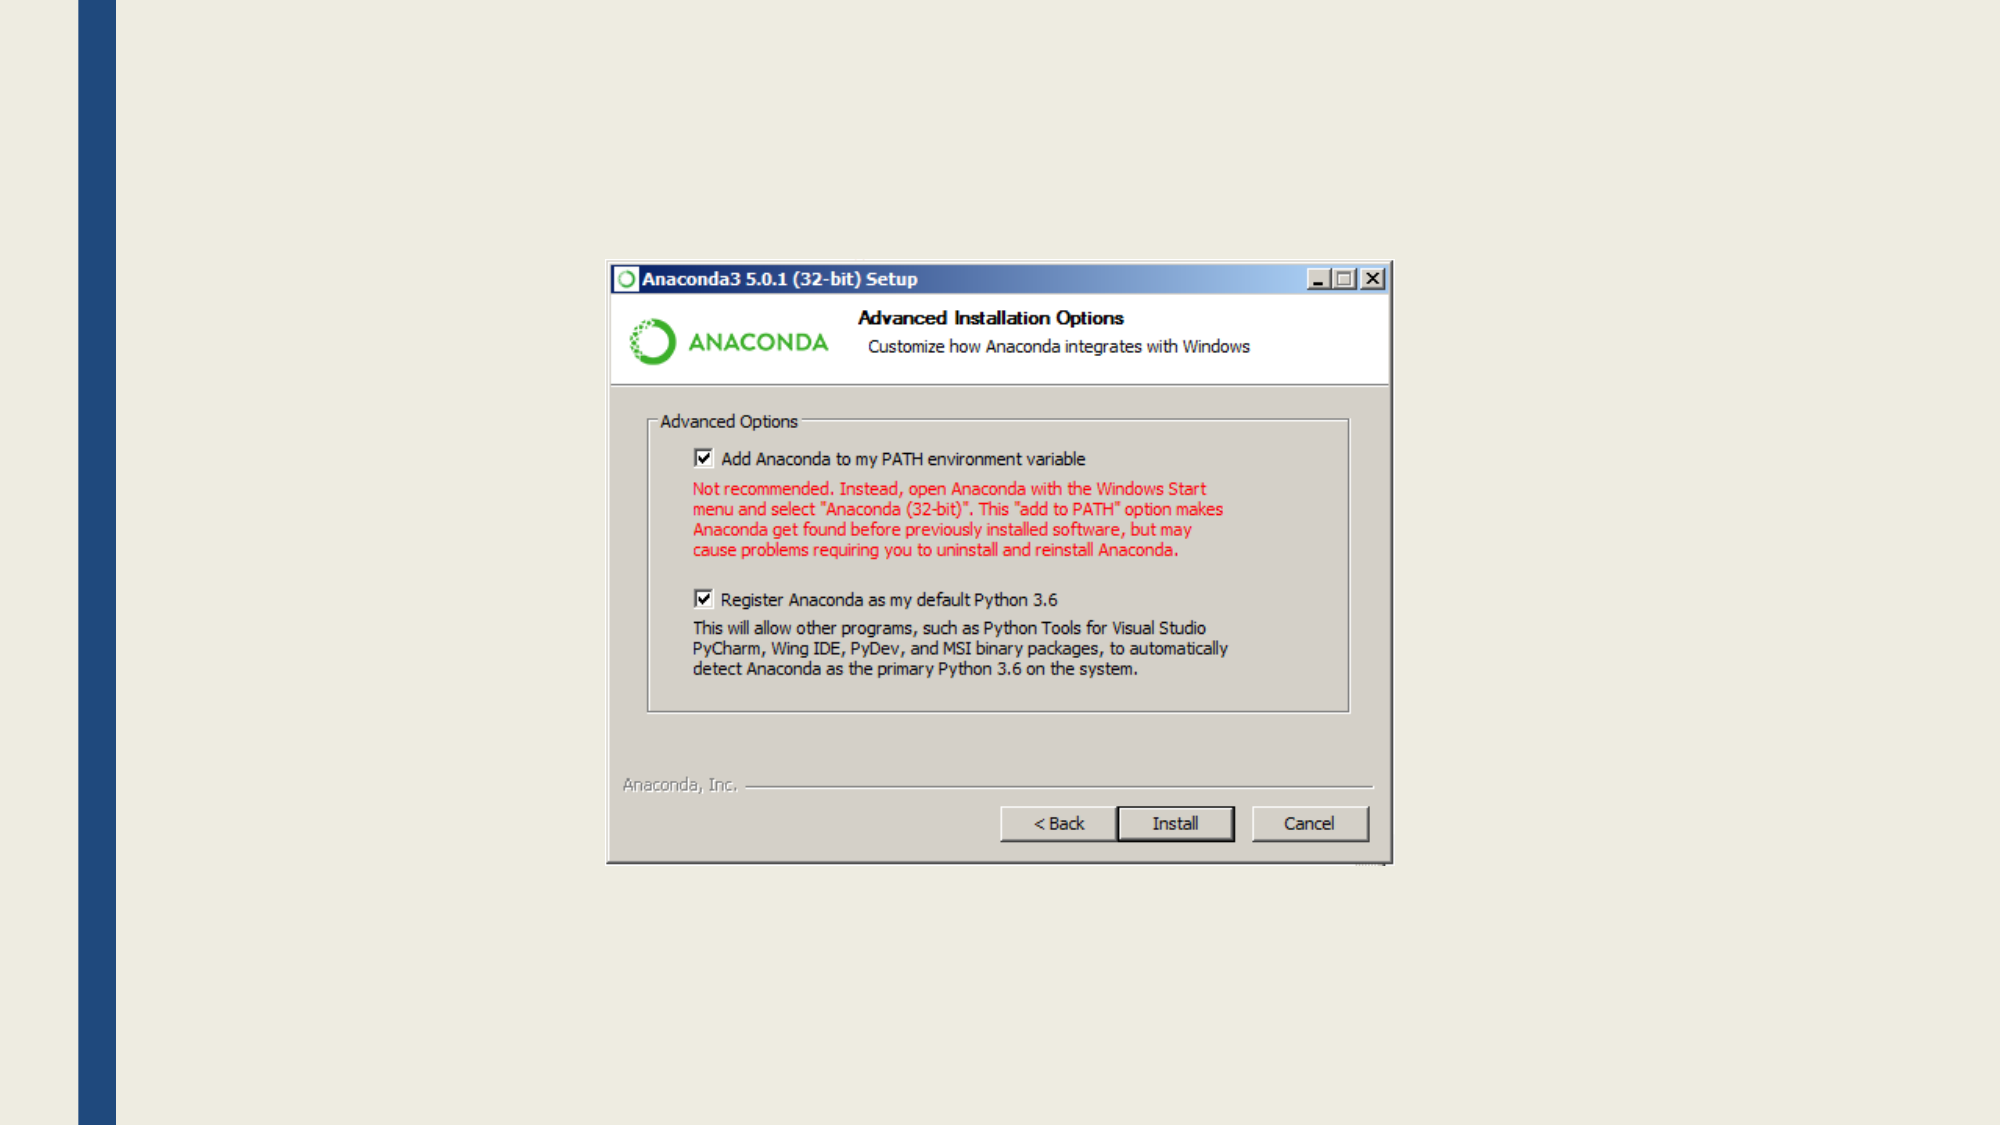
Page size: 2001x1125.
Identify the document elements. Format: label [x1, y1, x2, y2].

picture [605, 259, 1395, 866]
